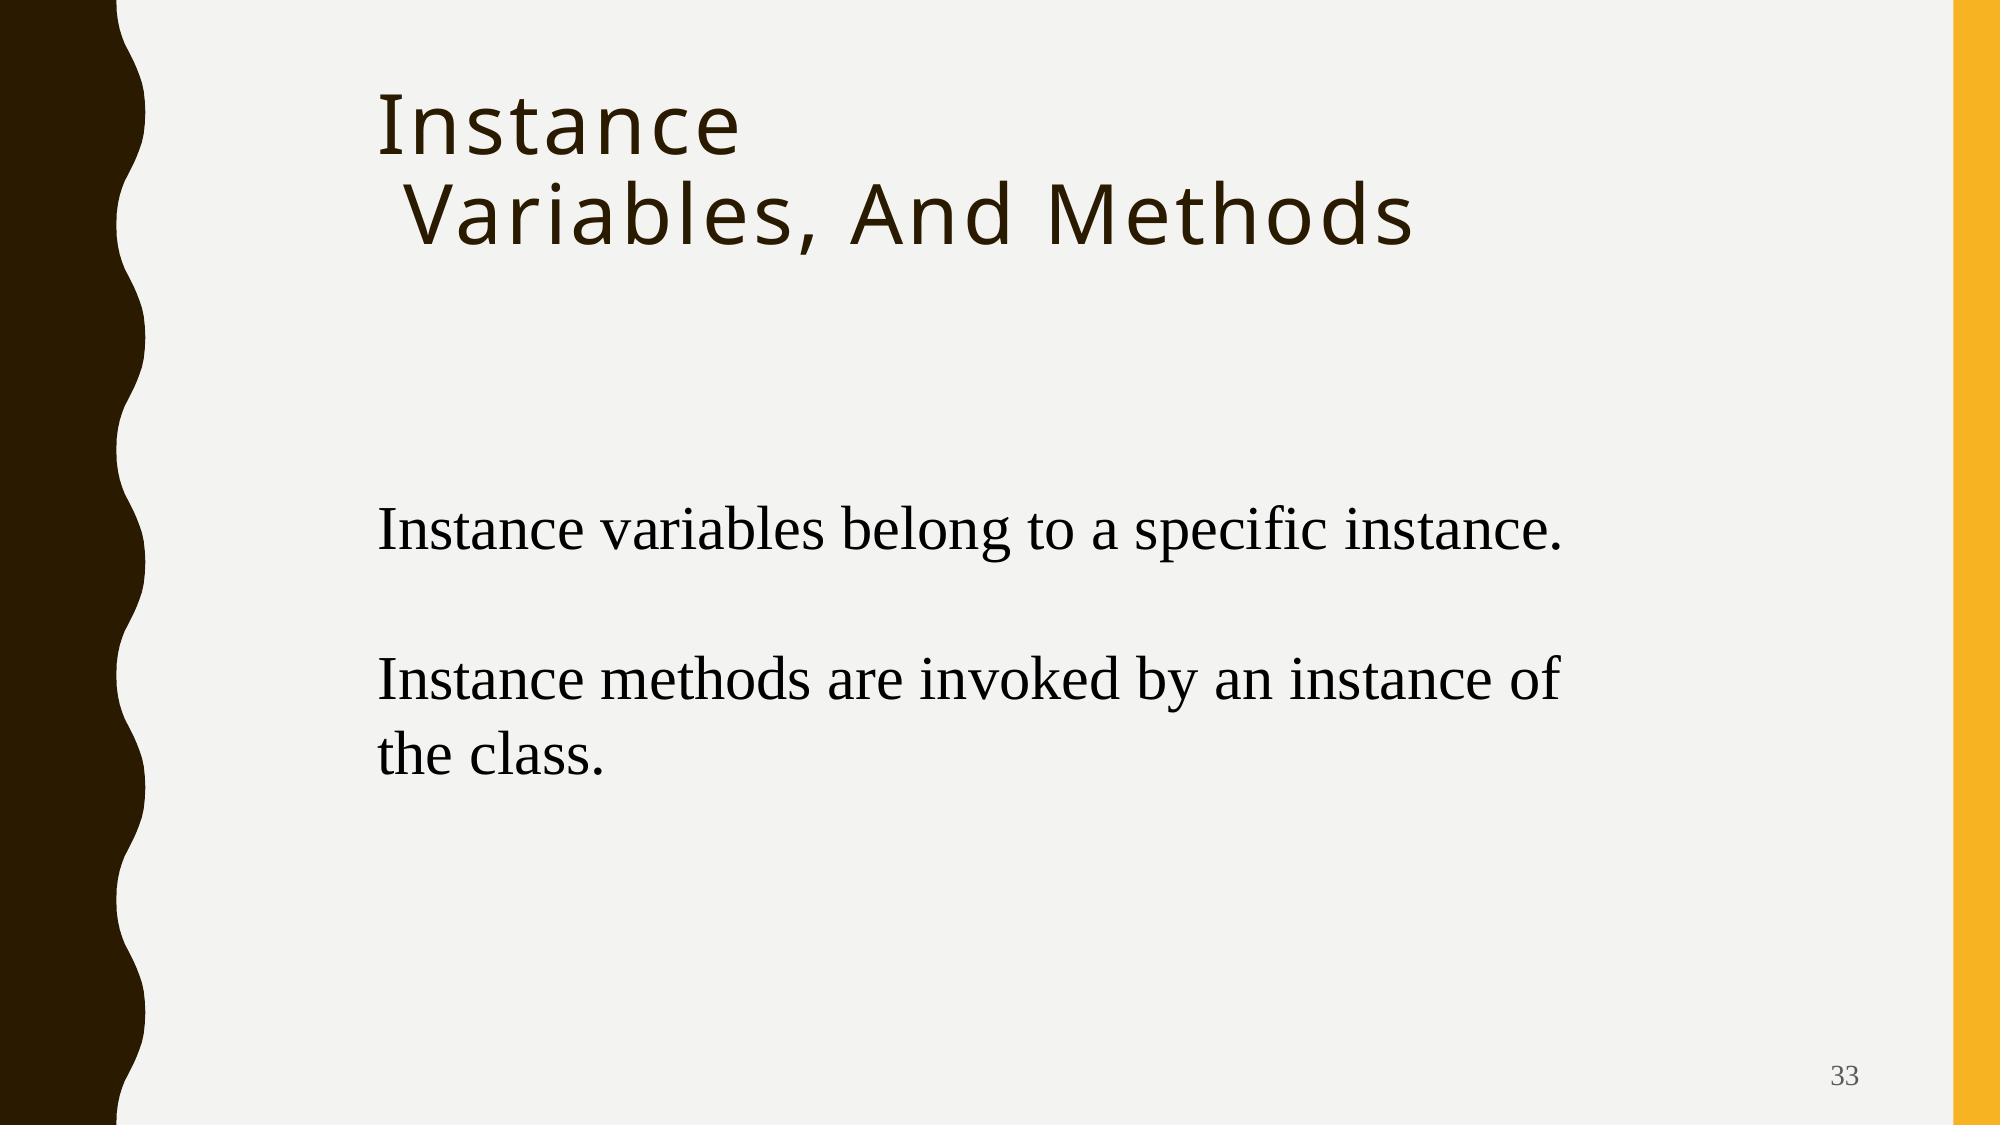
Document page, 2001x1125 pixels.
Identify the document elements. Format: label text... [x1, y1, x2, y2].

text_box Instance variables belong to a specific instance. Instance methods are invoked by an instance of the class. [362, 299, 1663, 975]
slide_number 33 [1412, 1045, 1875, 1103]
title Instance Variables, And Methods [362, 75, 1638, 275]
